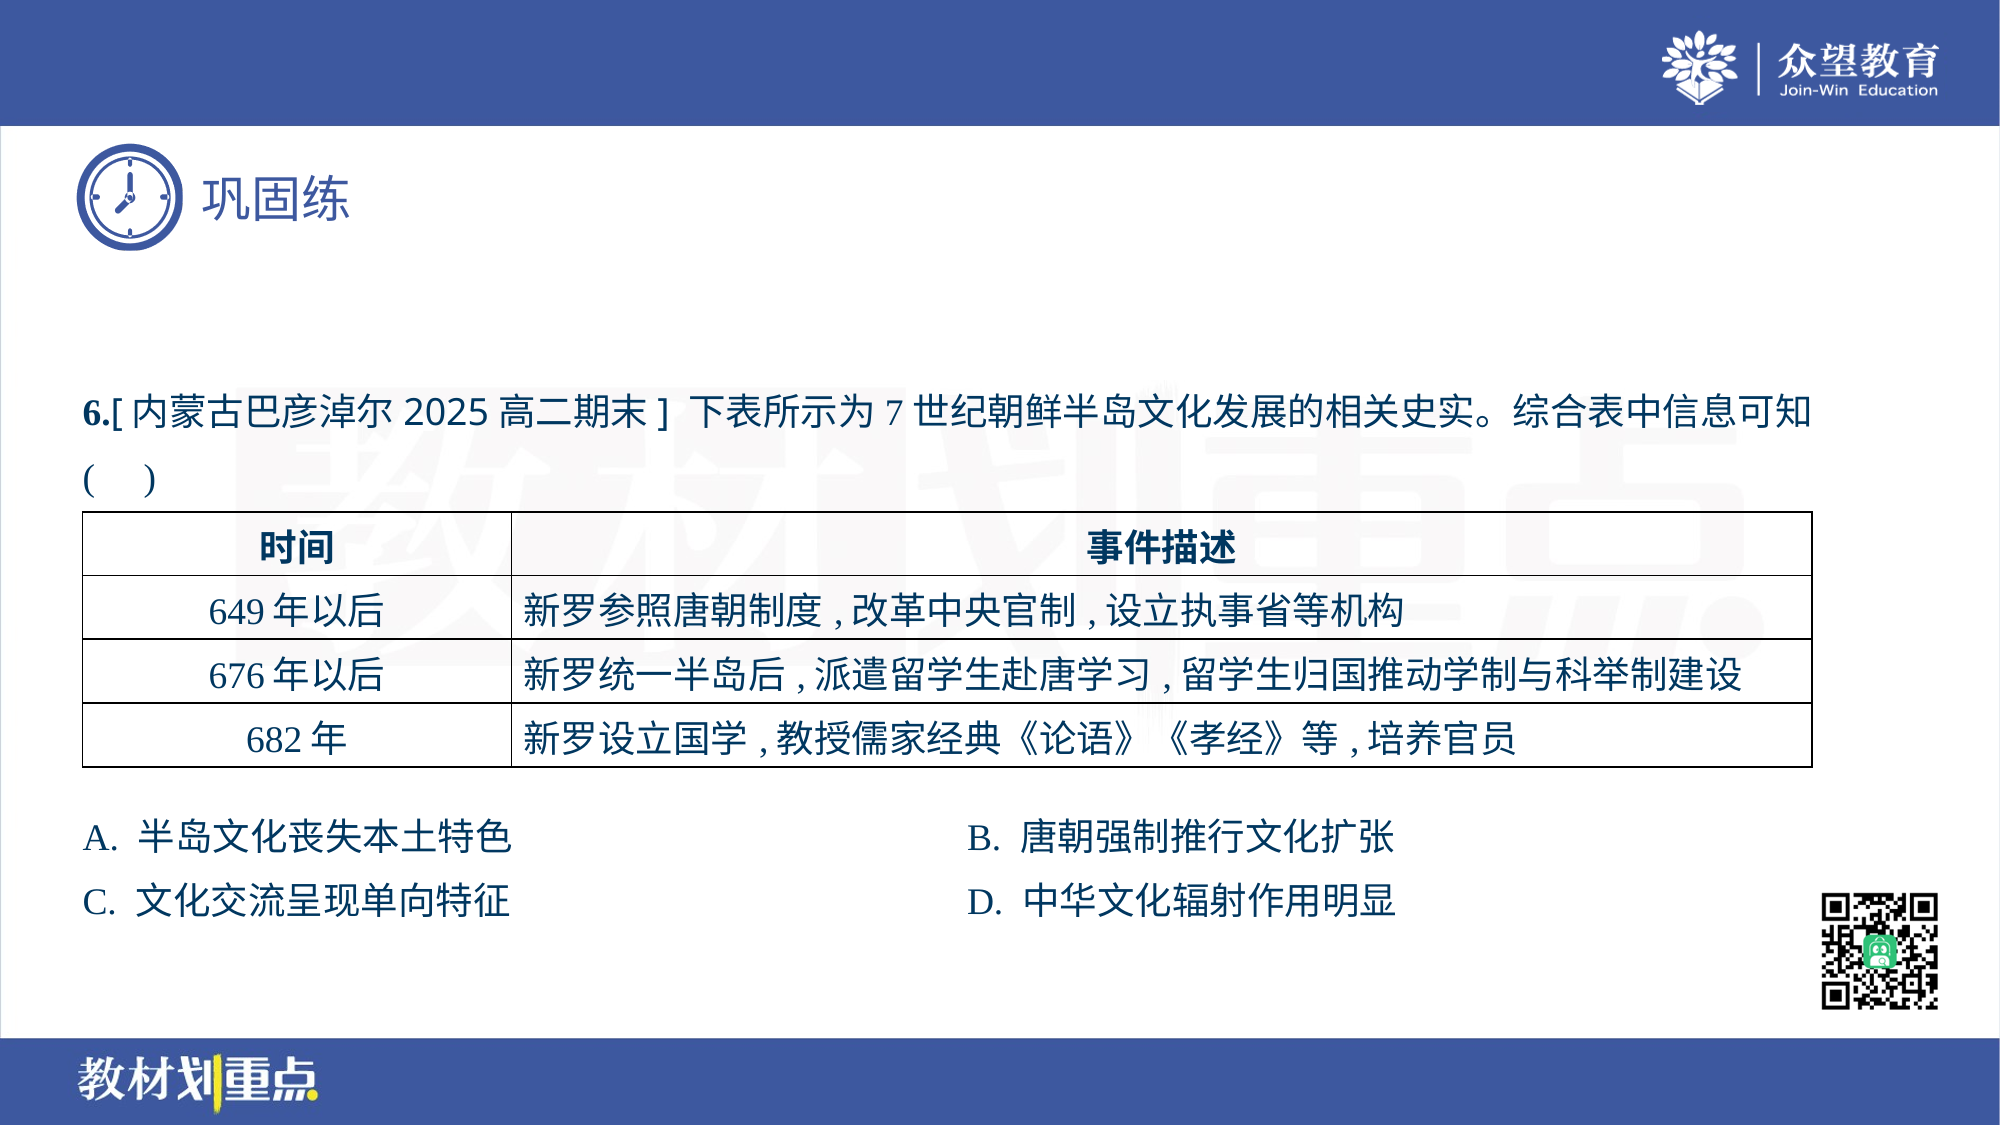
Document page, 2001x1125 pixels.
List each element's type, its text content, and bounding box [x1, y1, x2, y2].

table_cell 新罗统一半岛后,派遣留学生赴唐学习,留学生归国推动学制与科举制建设 [512, 640, 1811, 702]
text_box A. 半岛文化丧失本土特色 B. 唐朝强制推行文化扩张 C. 文化交流呈现单向特征 D. 中华文化辐射作用明显 [82, 789, 1817, 916]
table_cell 676年以后 [83, 640, 511, 702]
table_cell 新罗设立国学,教授儒家经典《论语》《孝经》等,培养官员 [512, 704, 1811, 766]
table_header 时间 [83, 513, 511, 575]
table_cell 682年 [83, 704, 511, 766]
table_header 事件描述 [512, 513, 1811, 575]
table_cell 649年以后 [83, 576, 511, 638]
text_box 6.[内蒙古巴彦淖尔2025高二期末] 下表所示为7世纪朝鲜半岛文化发展的相关史实。综合表中信息可知 ( ) [82, 364, 1817, 491]
picture [0, 0, 2000, 1125]
table_cell 新罗参照唐朝制度,改革中央官制,设立执事省等机构 [512, 576, 1811, 638]
